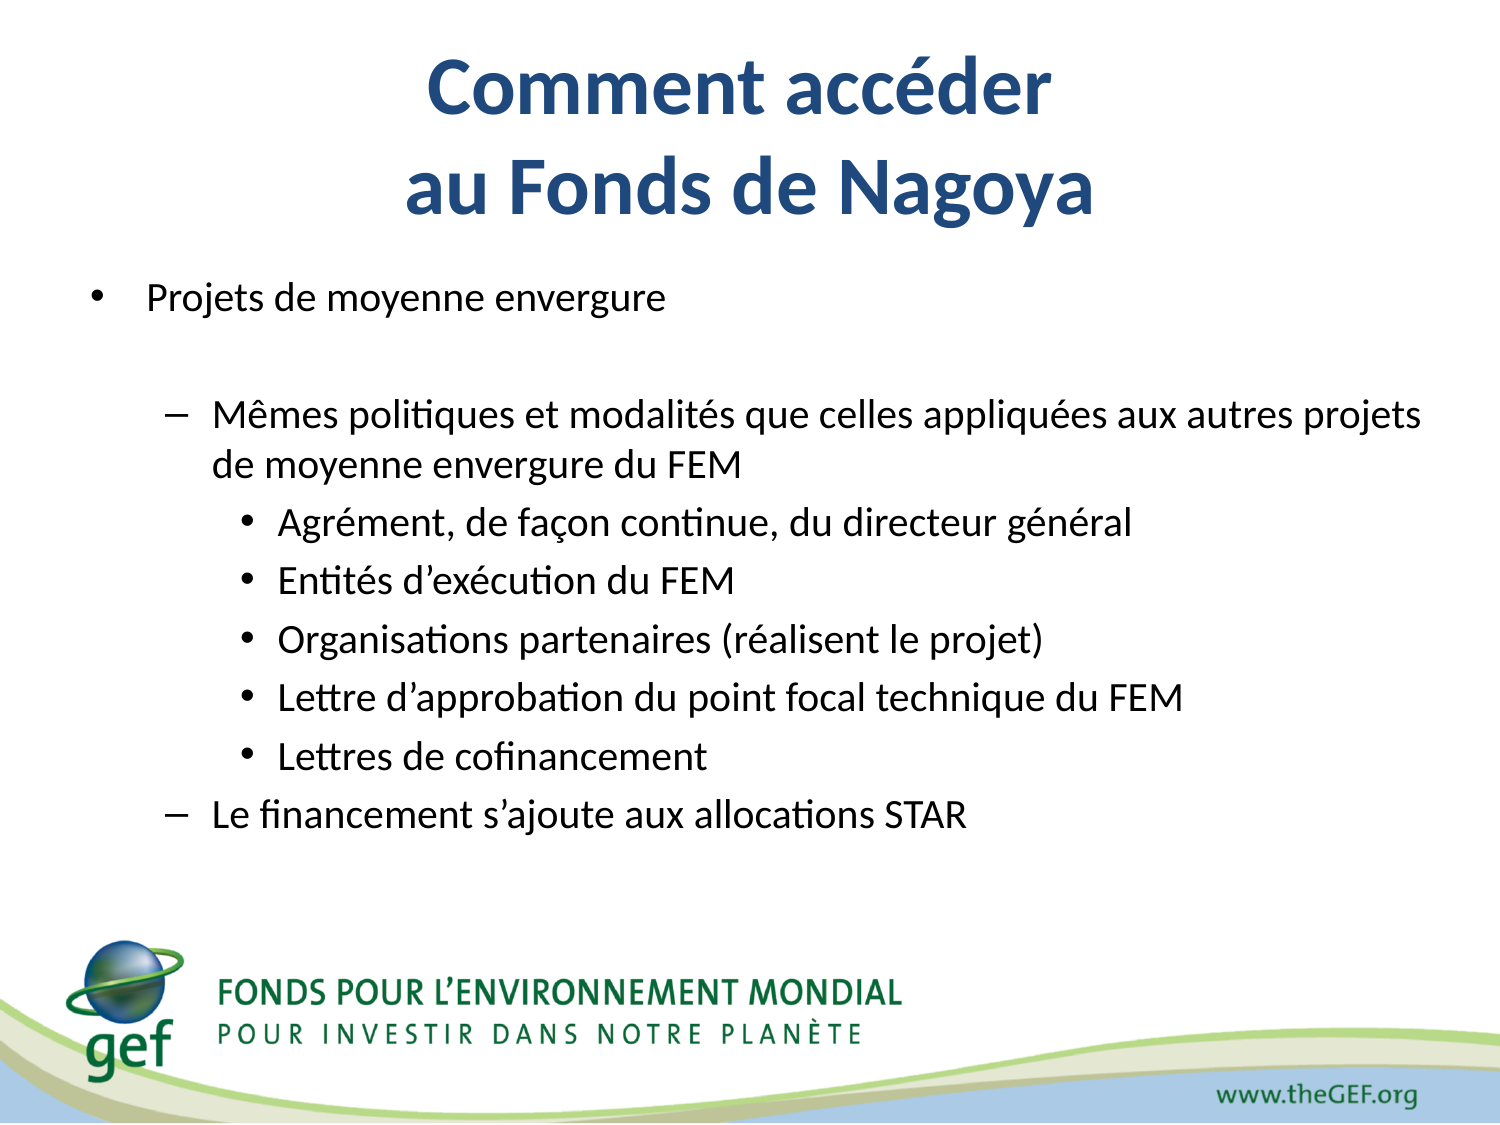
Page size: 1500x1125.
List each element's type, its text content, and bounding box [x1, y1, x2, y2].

list Projets de moyenne envergure Mêmes politiques et modalités que celles appliquées aux autres projets de moyenne envergure du FEM Agrément, de façon continue, du directeur général Entités d’exécution du FEM Organisations partenaires (réalisent le projet) Lettre d’approbation du point focal technique du FEM Lettres de cofinancement Le financement s’ajoute aux allocations STAR [74, 262, 1463, 1006]
picture [0, 912, 1500, 1125]
title Comment accéder au Fonds de Nagoya [74, 37, 1426, 226]
